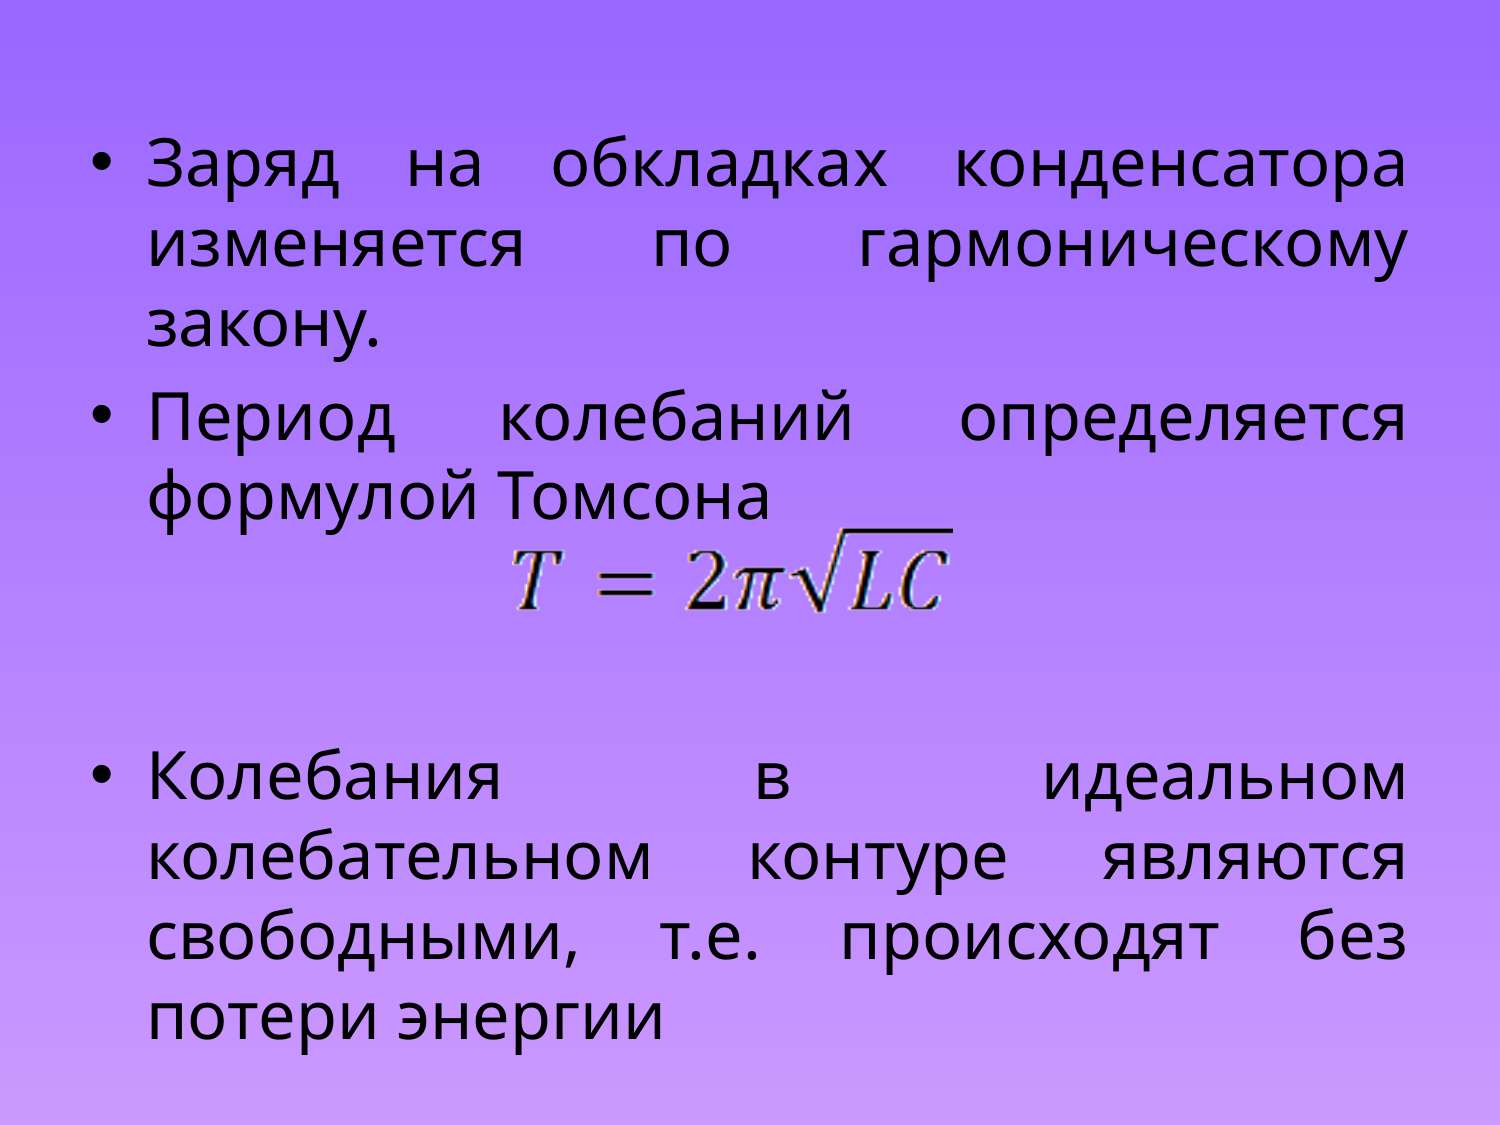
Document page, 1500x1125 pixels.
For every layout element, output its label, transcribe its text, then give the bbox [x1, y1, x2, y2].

picture [512, 512, 954, 651]
list Заряд на обкладках конденсатора изменяется по гармоническому закону. Период колебаний определяется формулой Томсона Колебания в идеальном колебательном контуре являются свободными, т.е. происходят без потери энергии [75, 112, 1425, 1005]
